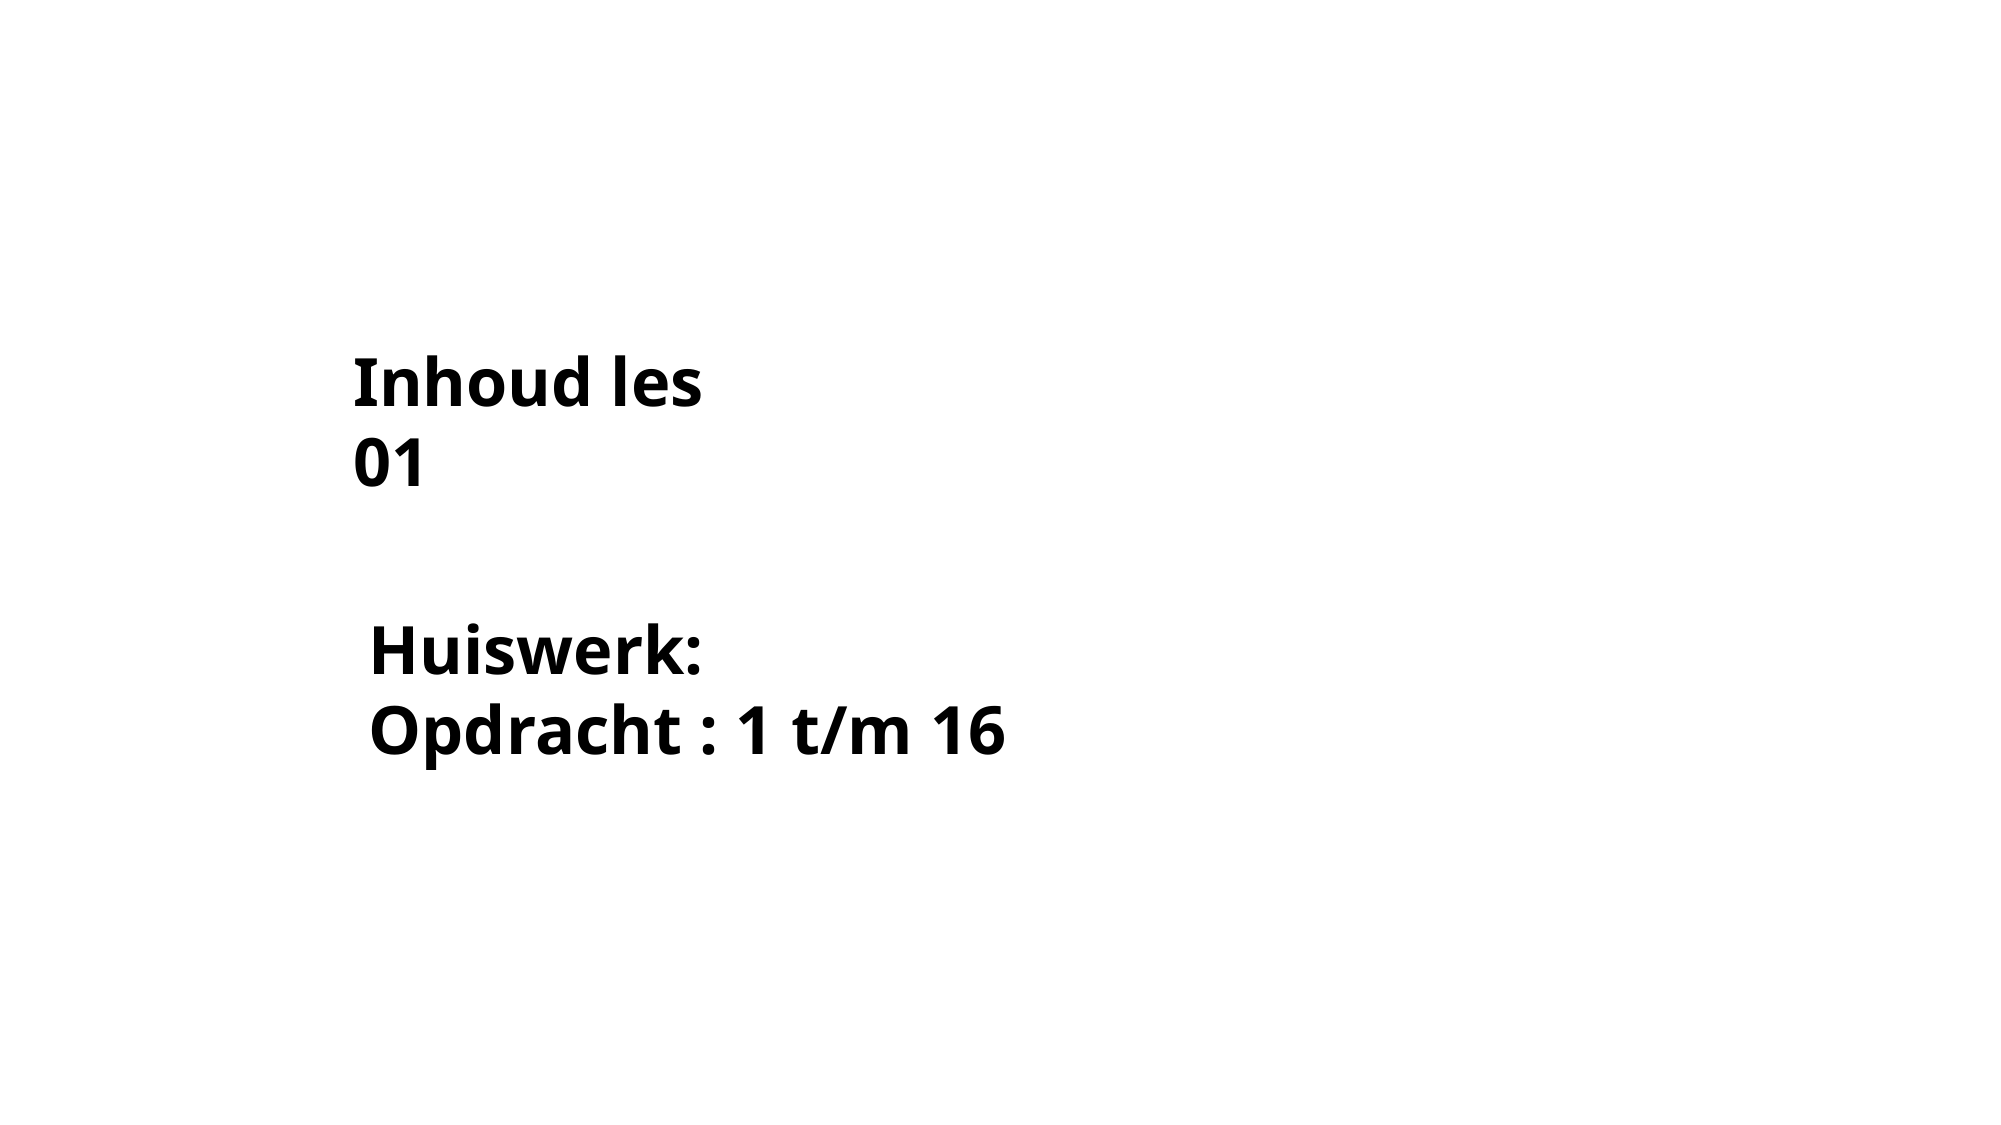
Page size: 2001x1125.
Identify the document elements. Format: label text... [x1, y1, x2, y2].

text_box Huiswerk: Opdracht : 1 t/m 16 [353, 600, 1316, 856]
text_box Inhoud les 01 [338, 332, 796, 507]
